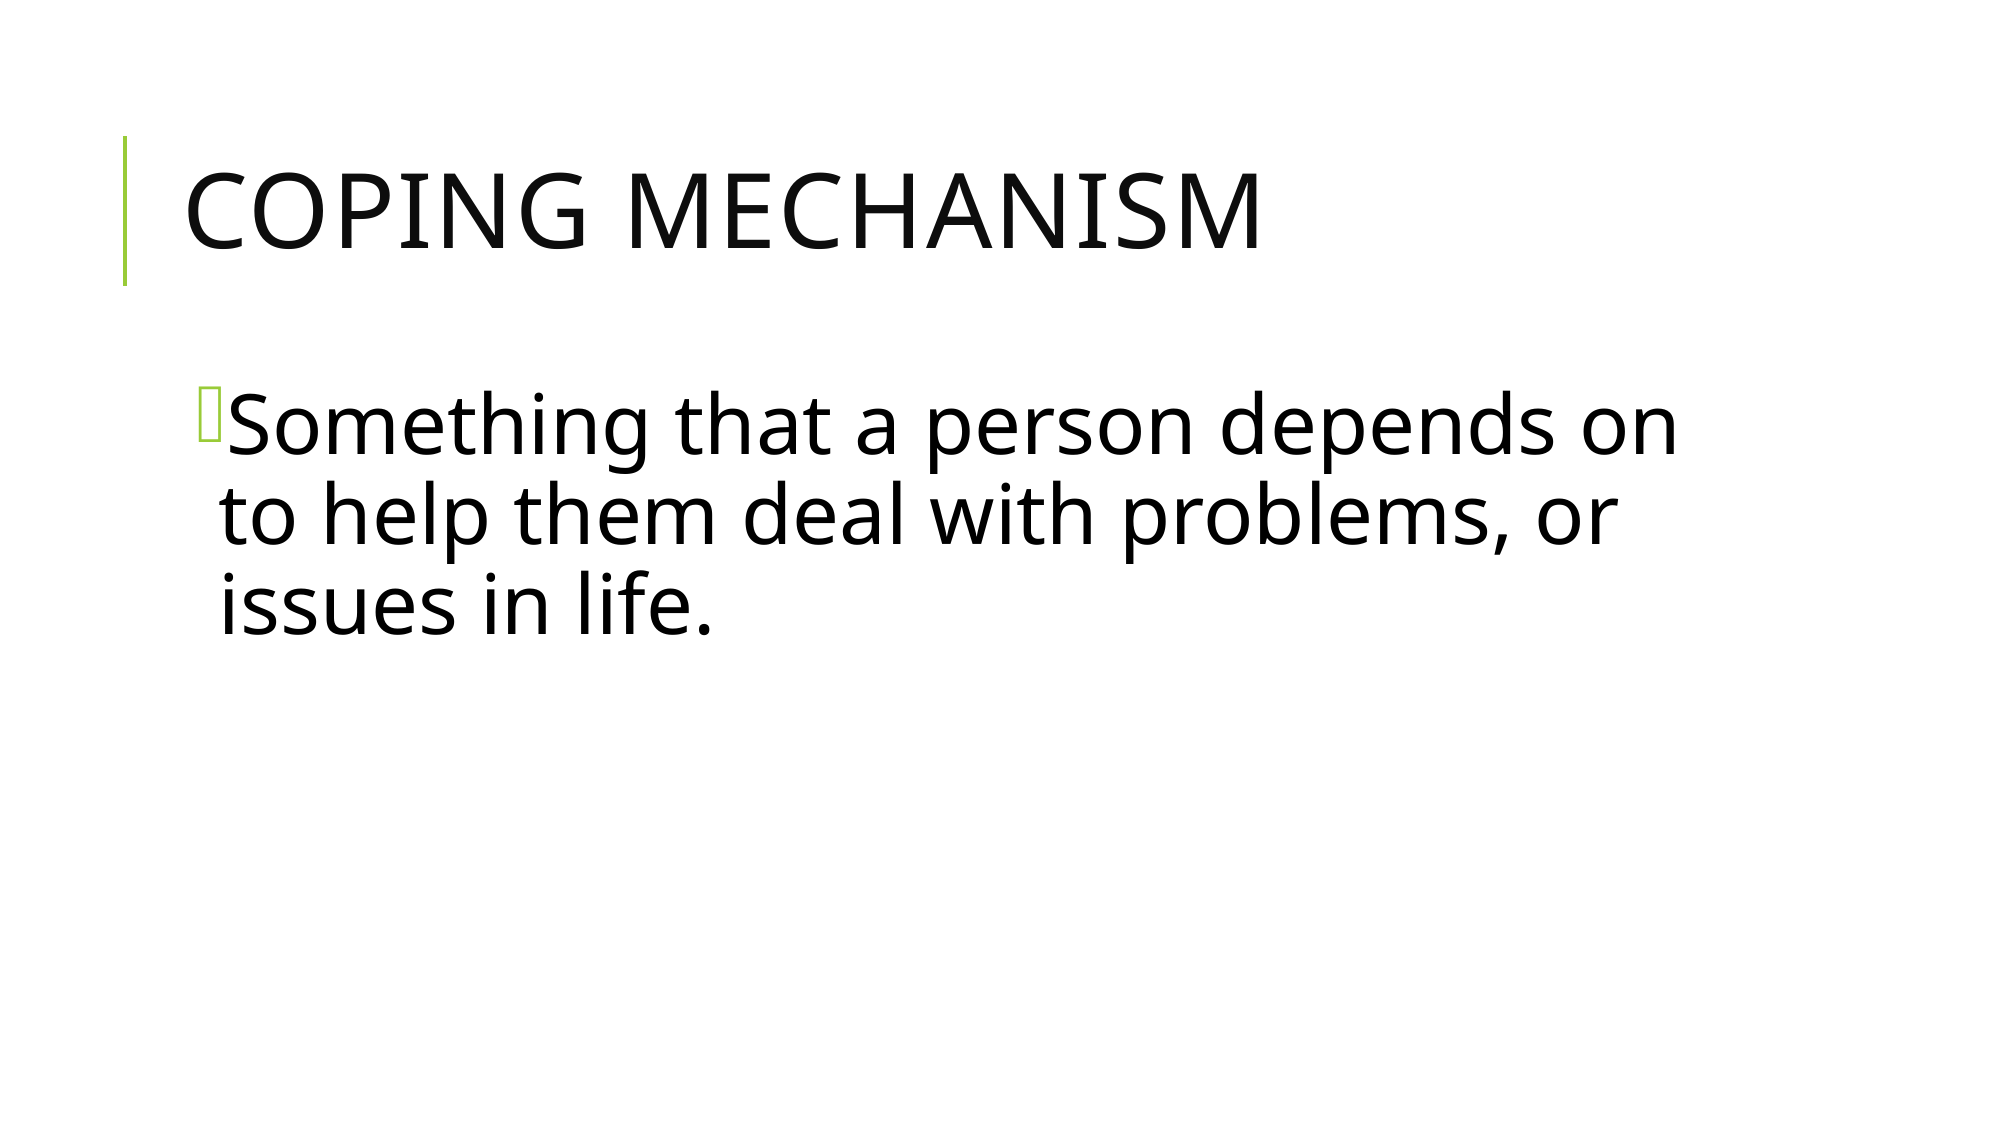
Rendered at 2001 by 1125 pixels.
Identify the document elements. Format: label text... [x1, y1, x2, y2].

list Something that a person depends on to help them deal with problems, or issues in life. [168, 375, 1763, 1035]
title Coping mechanism [168, 96, 1763, 342]
